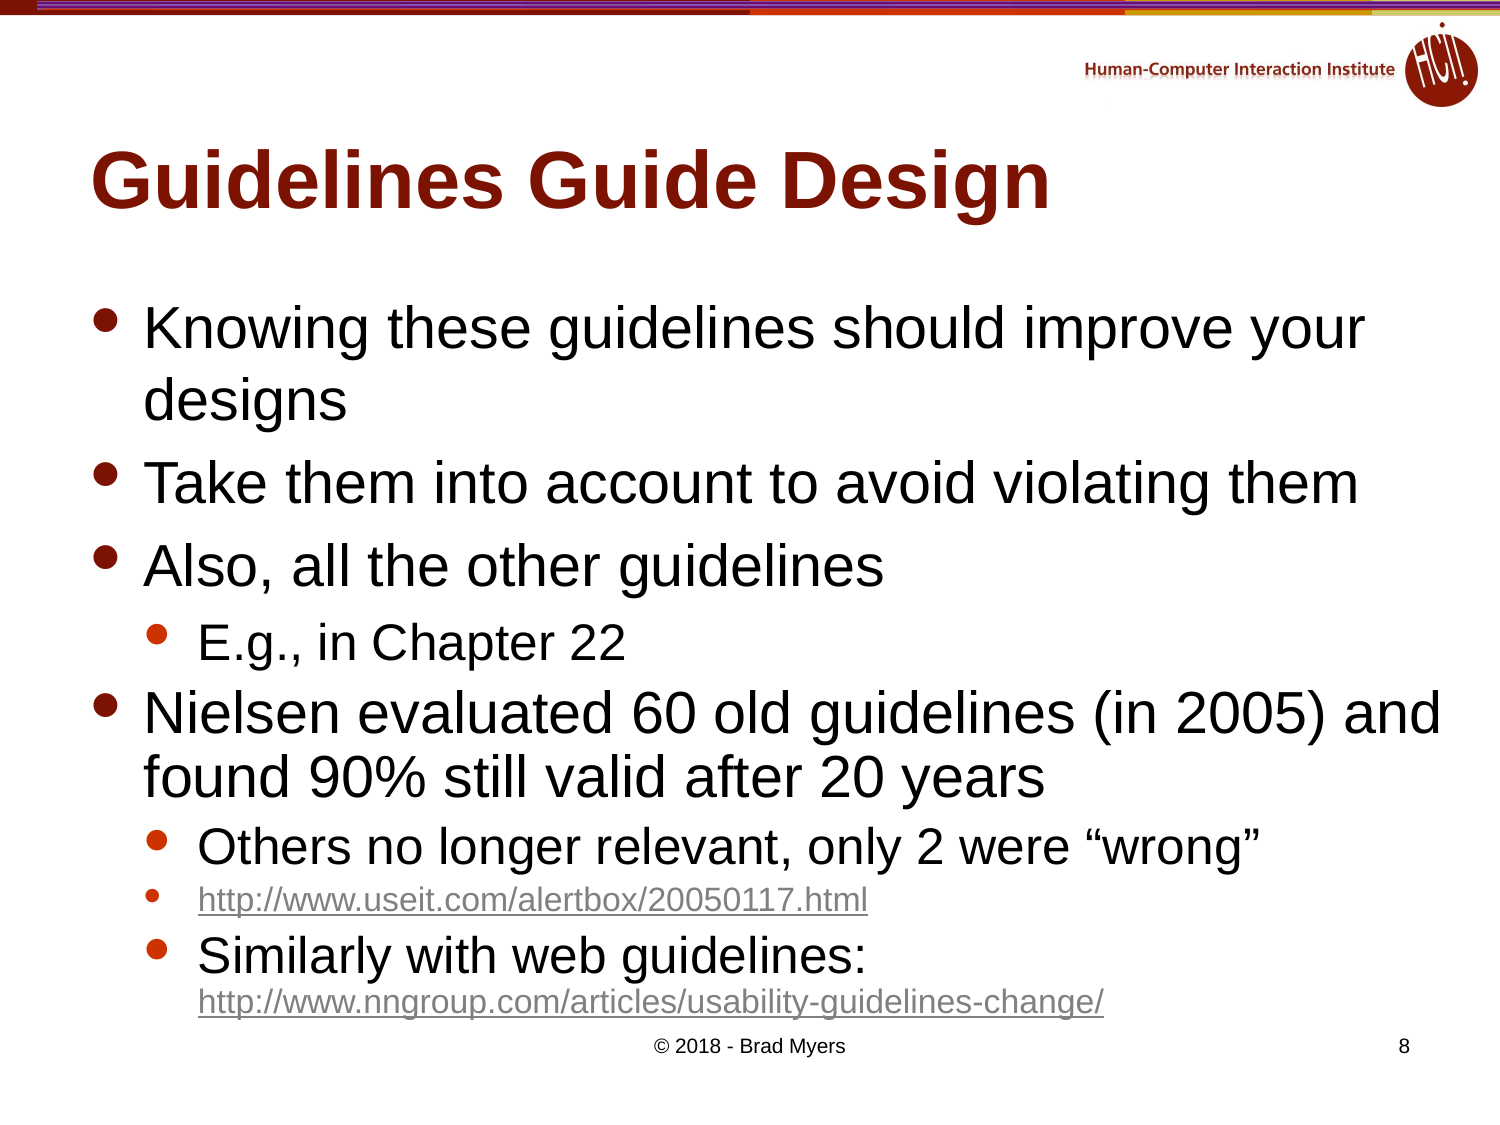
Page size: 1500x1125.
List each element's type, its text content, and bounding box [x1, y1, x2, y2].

footer © 2018 - Brad Myers [512, 1024, 988, 1101]
title Guidelines Guide Design [74, 19, 1313, 233]
slide_number 8 [1074, 1024, 1426, 1101]
list Knowing these guidelines should improve your designs Take them into account to avoid violating them Also, all the other guidelines E.g., in Chapter 22 Nielsen evaluated 60 old guidelines (in 2005) and found 90% still valid after 20 years Others no longer relevant, only 2 were “wrong” http://www.useit.com/alertbox/20050117.html Similarly with web guidelines: http://www.nngroup.com/articles/usability-guidelines-change/ [74, 281, 1478, 1035]
picture [37, 1, 1500, 10]
picture [1313, 22, 1478, 107]
